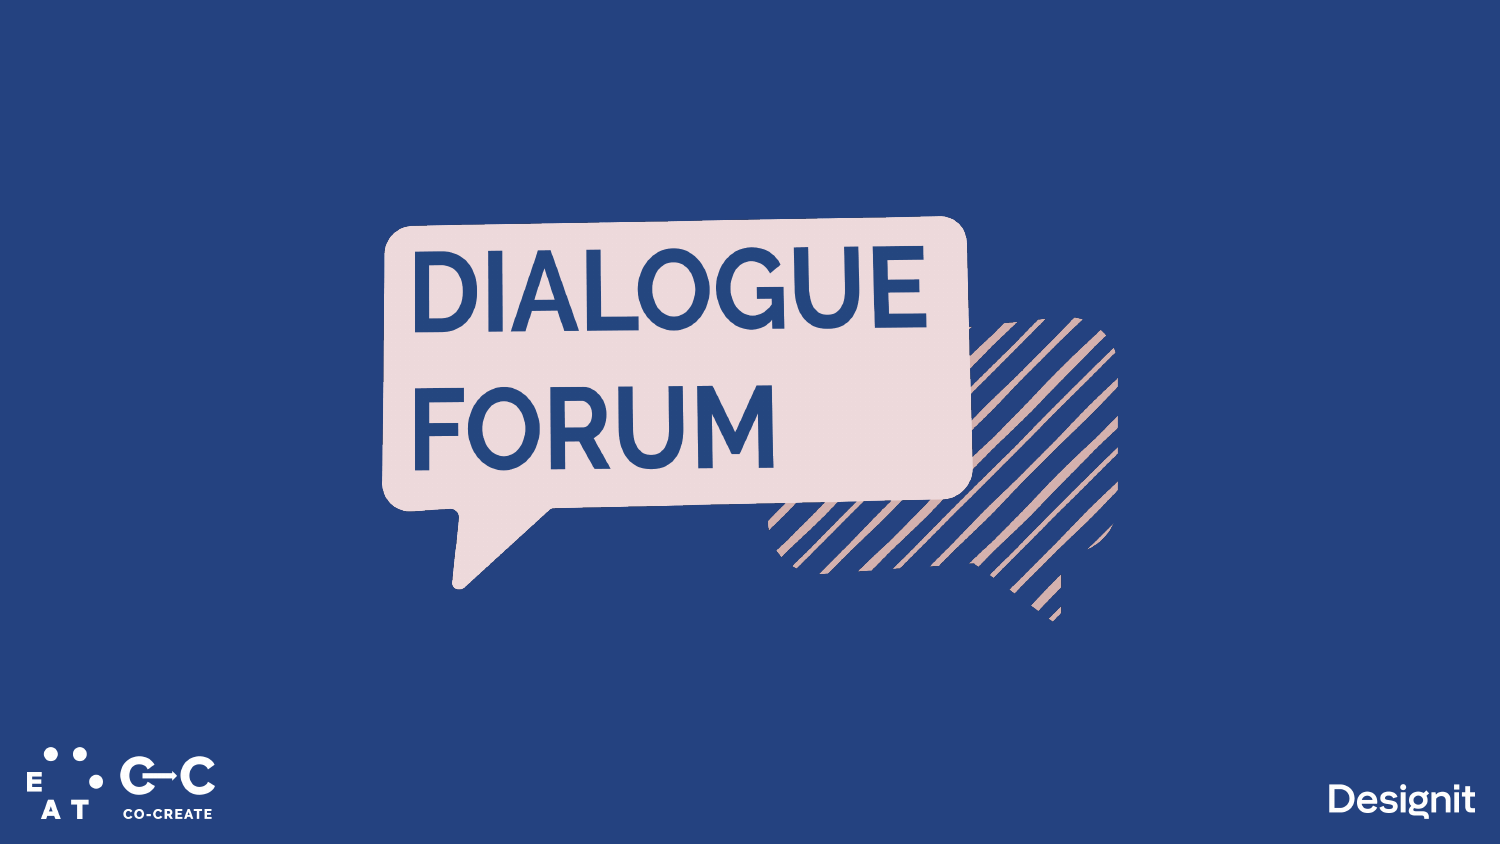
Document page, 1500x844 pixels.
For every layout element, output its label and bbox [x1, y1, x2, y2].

picture [381, 215, 1118, 628]
picture [120, 756, 216, 820]
picture [1329, 784, 1475, 820]
picture [27, 747, 103, 820]
